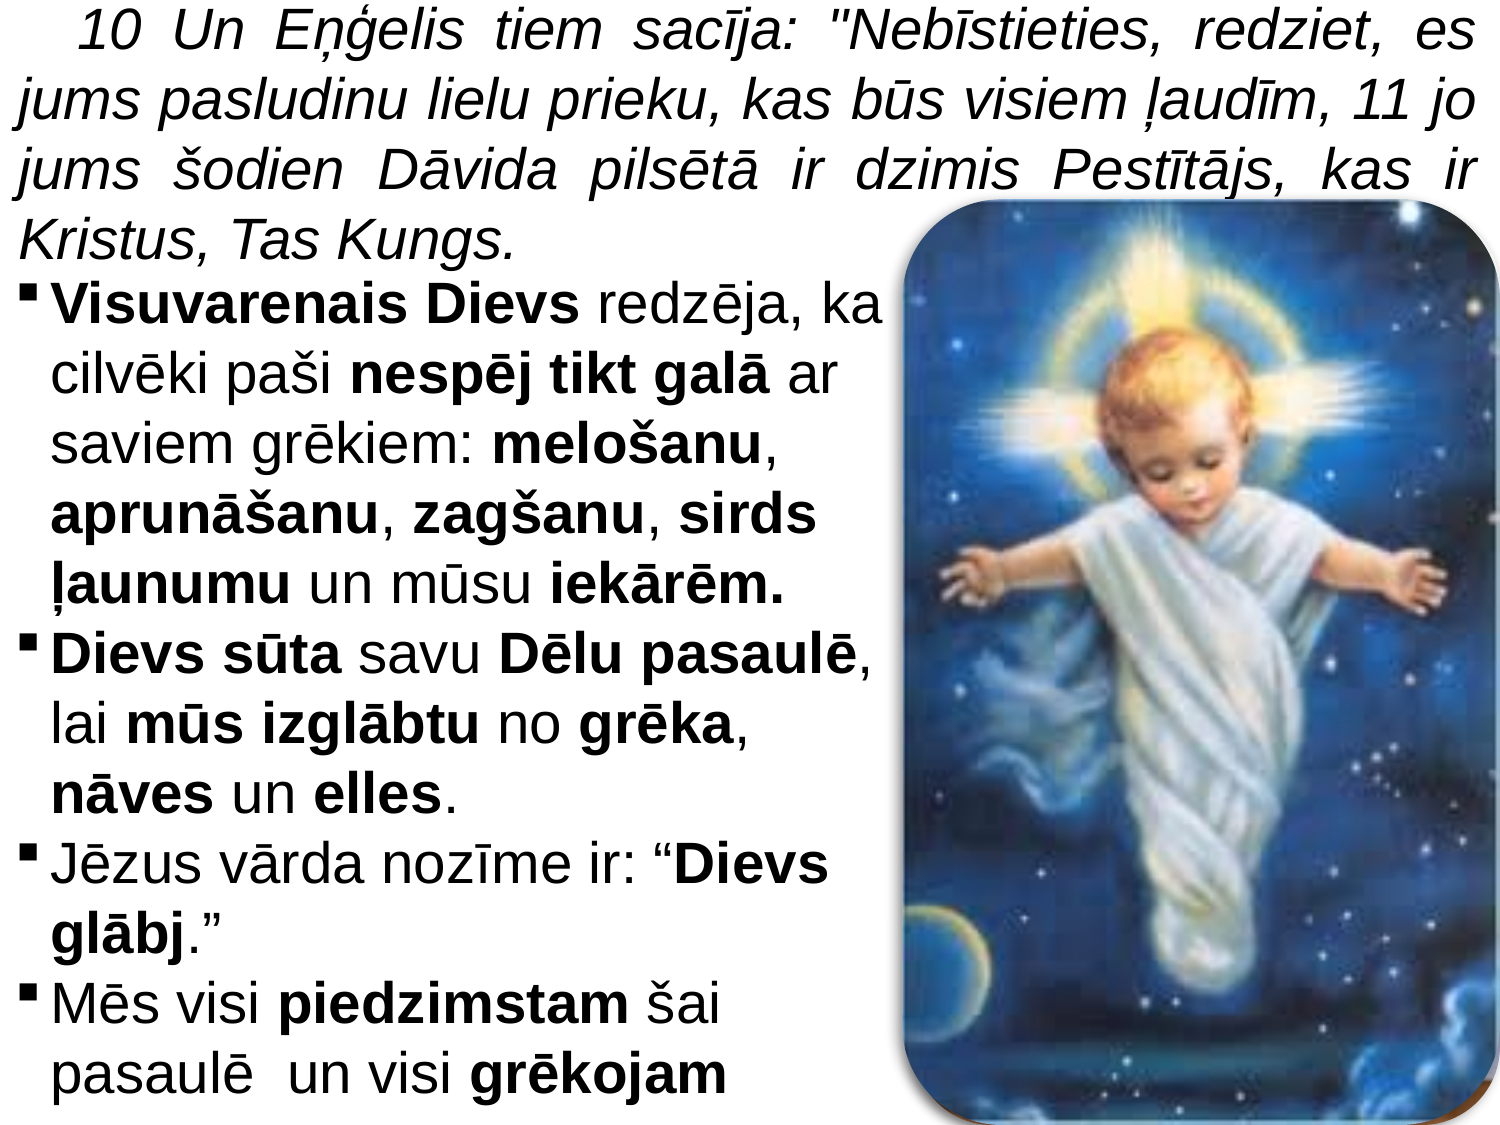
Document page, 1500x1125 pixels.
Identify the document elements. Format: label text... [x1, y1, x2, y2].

text_box Visuvarenais Dievs redzēja, ka cilvēki paši nespēj tikt galā ar saviem grēkiem: melošanu, aprunāšanu, zagšanu, sirds ļaunumu un mūsu iekārēm. Dievs sūta savu Dēlu pasaulē, lai mūs izglābtu no grēka, nāves un elles. Jēzus vārda nozīme ir: “Dievs glābj.” Mēs visi piedzimstam šai pasaulē un visi grēkojam [0, 257, 896, 1113]
list 10 Un Eņģelis tiem sacīja: "Nebīstieties, redziet, es jums pasludinu lielu prieku, kas būs visiem ļaudīm, 11 jo jums šodien Dāvida pilsētā ir dzimis Pestītājs, kas ir Kristus, Tas Kungs. [0, 0, 1494, 90]
picture [902, 198, 1500, 1125]
